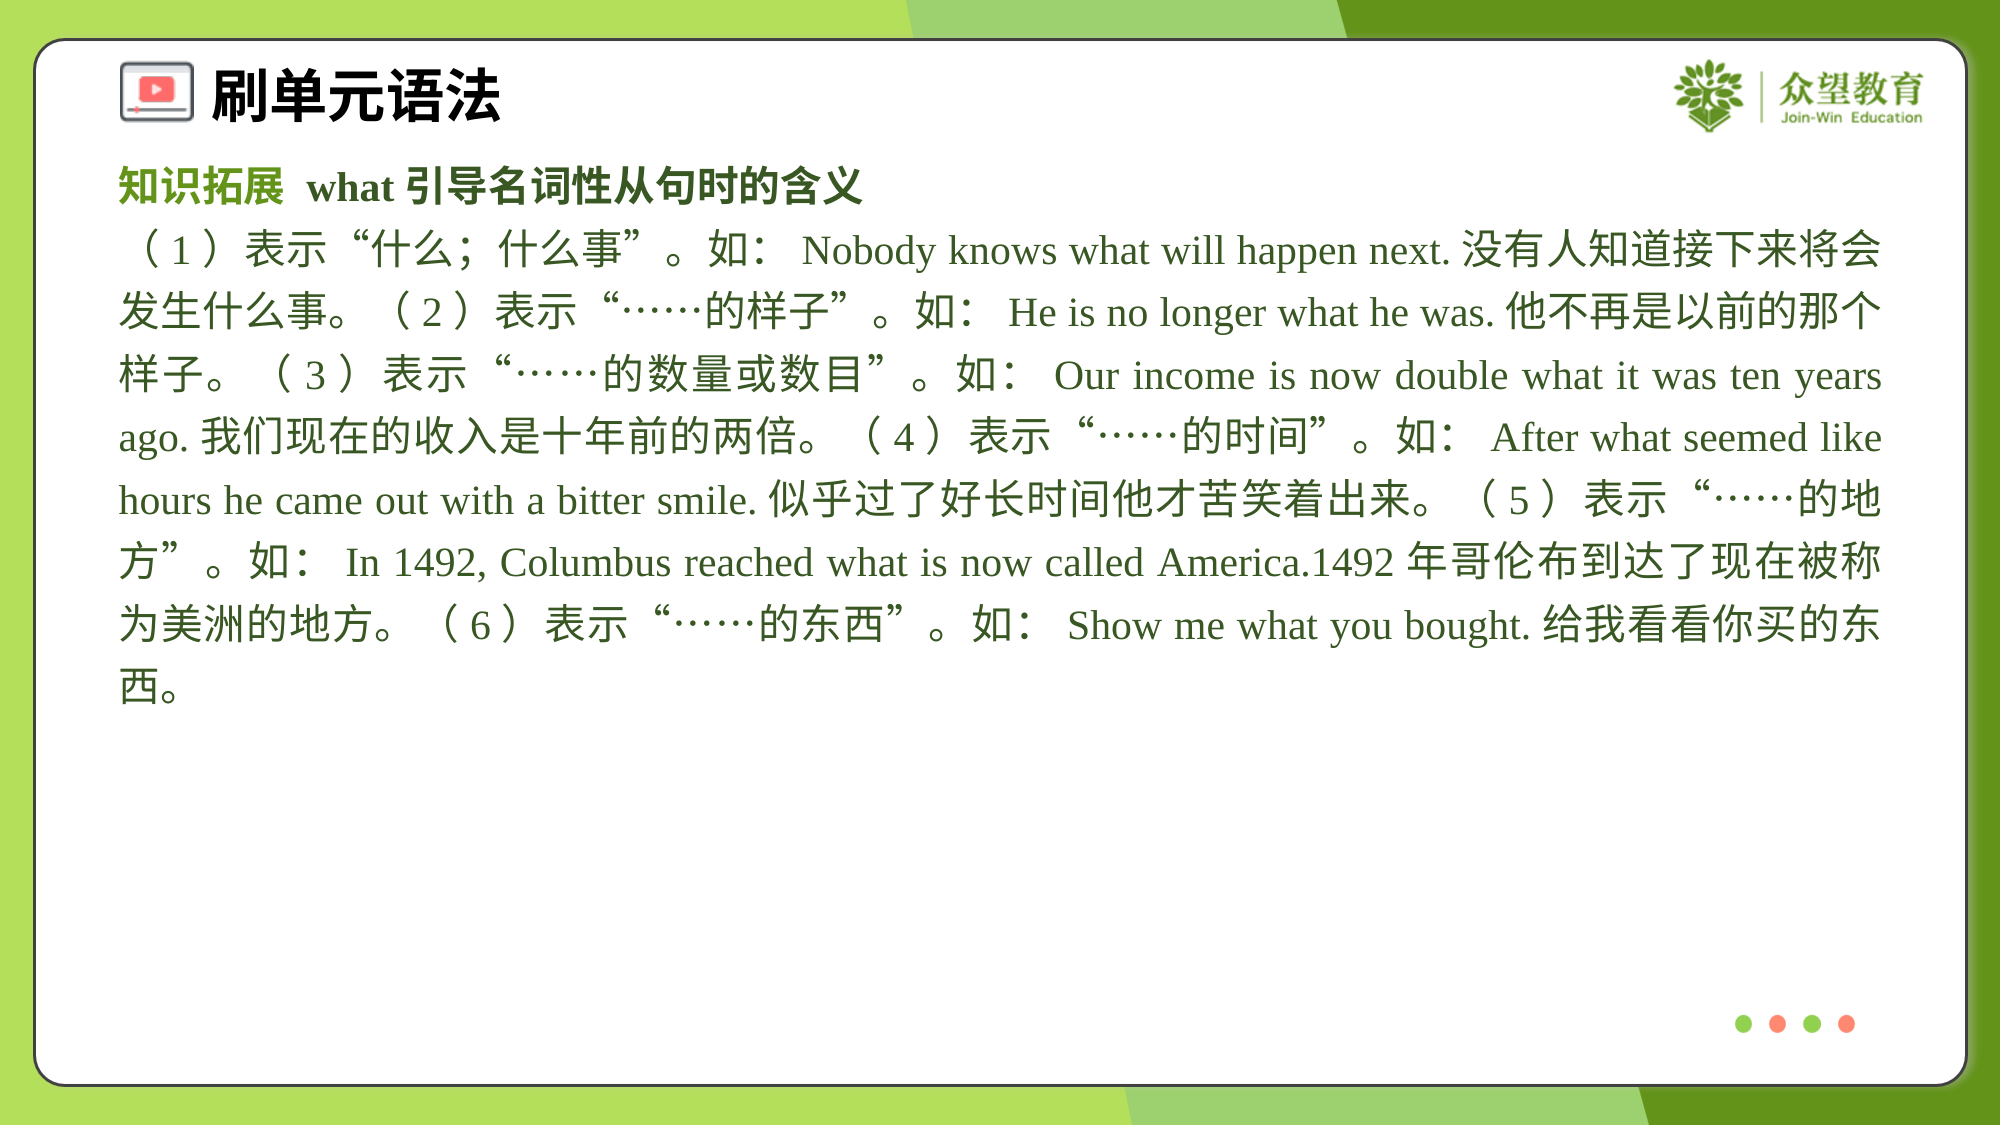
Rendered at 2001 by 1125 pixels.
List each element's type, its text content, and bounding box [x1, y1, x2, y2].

picture [0, 0, 2000, 1125]
text_box 知识拓展 what引导名词性从句时的含义 （1）表示“什么；什么事”。如：Nobody knows what will happen next.没有人知道接下来将会发生什么事。（2）表示“……的样子”。如：He is no longer what he was.他不再是以前的那个样子。（3）表示“……的数量或数目”。如：Our income is now double what it was ten years ago.我们现在的收入是十年前的两倍。（4）表示“……的时间”。如：After what seemed like hours he came out with a bitter smile.似乎过了好长时间他才苦笑着出来。（5）表示“……的地方”。如：In 1492, Columbus reached what is now called America.1492年哥伦布到达了现在被称为美洲的地方。（6）表示“……的东西”。如：Show me what you bought.给我看看你买的东西。 [118, 147, 1883, 643]
